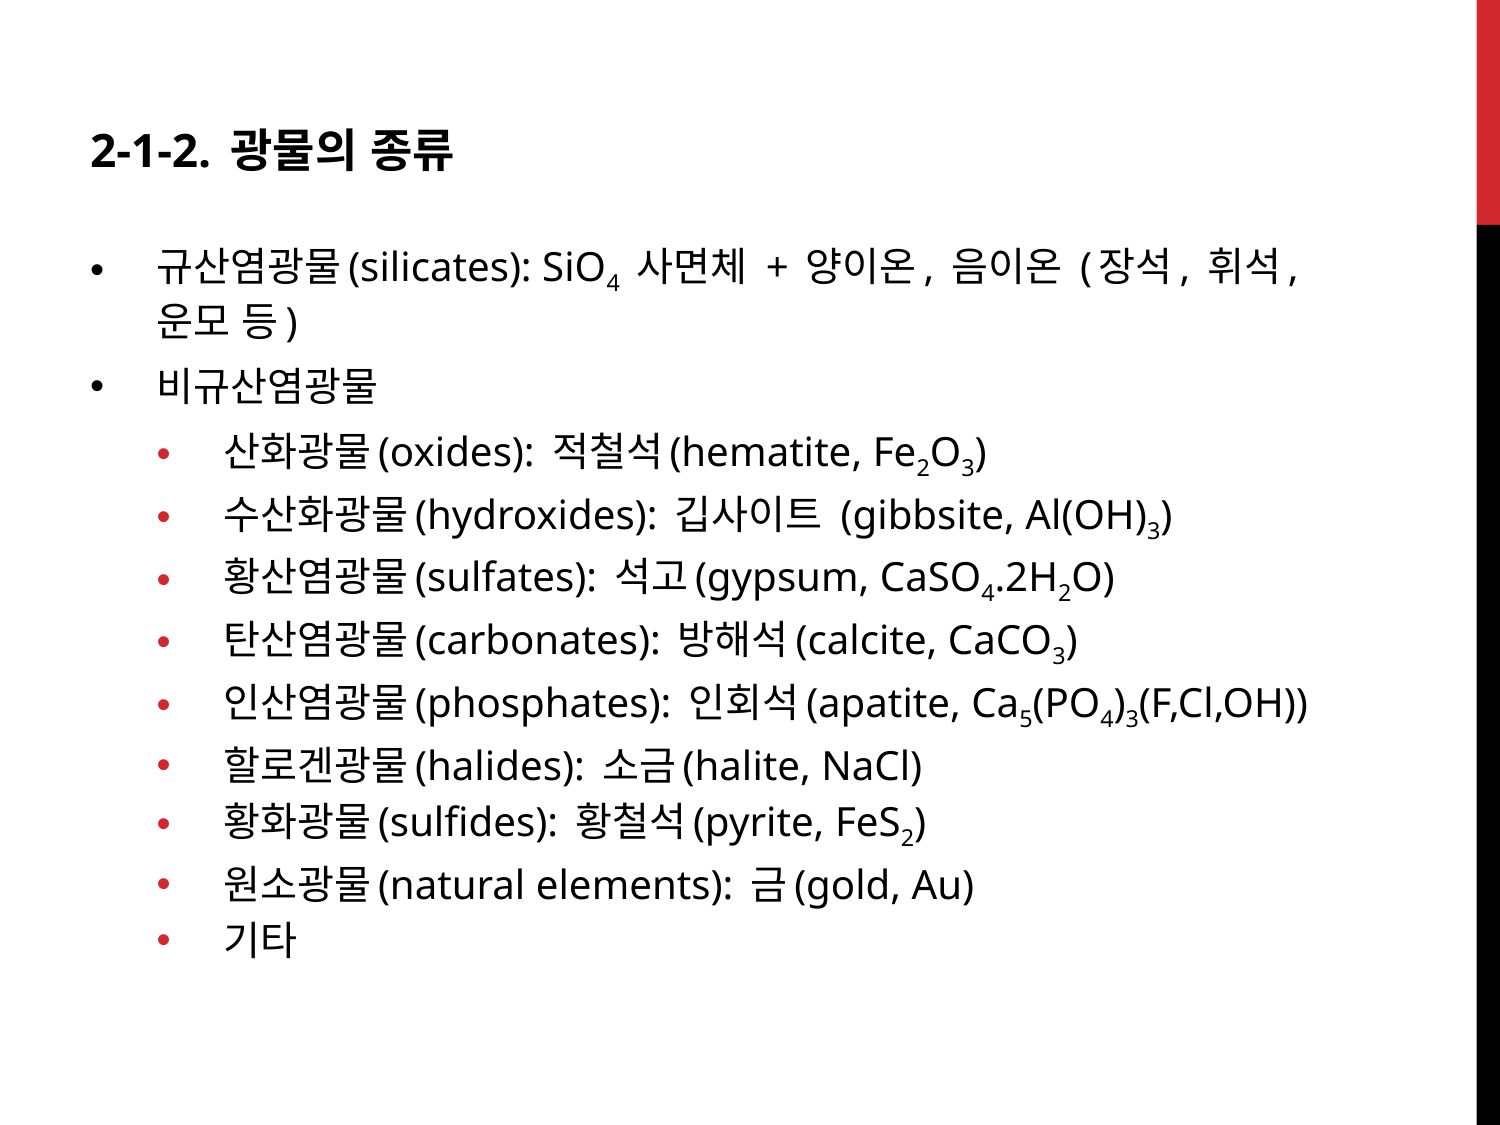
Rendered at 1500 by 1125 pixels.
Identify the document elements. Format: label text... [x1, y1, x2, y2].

list 2-1-2. 광물의 종류 규산염광물(silicates): SiO4 사면체 + 양이온, 음이온 (장석, 휘석, 운모 등) 비규산염광물 산화광물(oxides): 적철석(hematite, Fe2O3) 수산화광물(hydroxides): 깁사이트 (gibbsite, Al(OH)3) 황산염광물(sulfates): 석고(gypsum, CaSO4.2H2O) 탄산염광물(carbonates): 방해석(calcite, CaCO3) 인산염광물(phosphates): 인회석(apatite, Ca5(PO4)3(F,Cl,OH)) 할로겐광물(halides): 소금(halite, NaCl) 황화광물(sulfides): 황철석(pyrite, FeS2) 원소광물(natural elements): 금(gold, Au) 기타 [75, 113, 1325, 1005]
